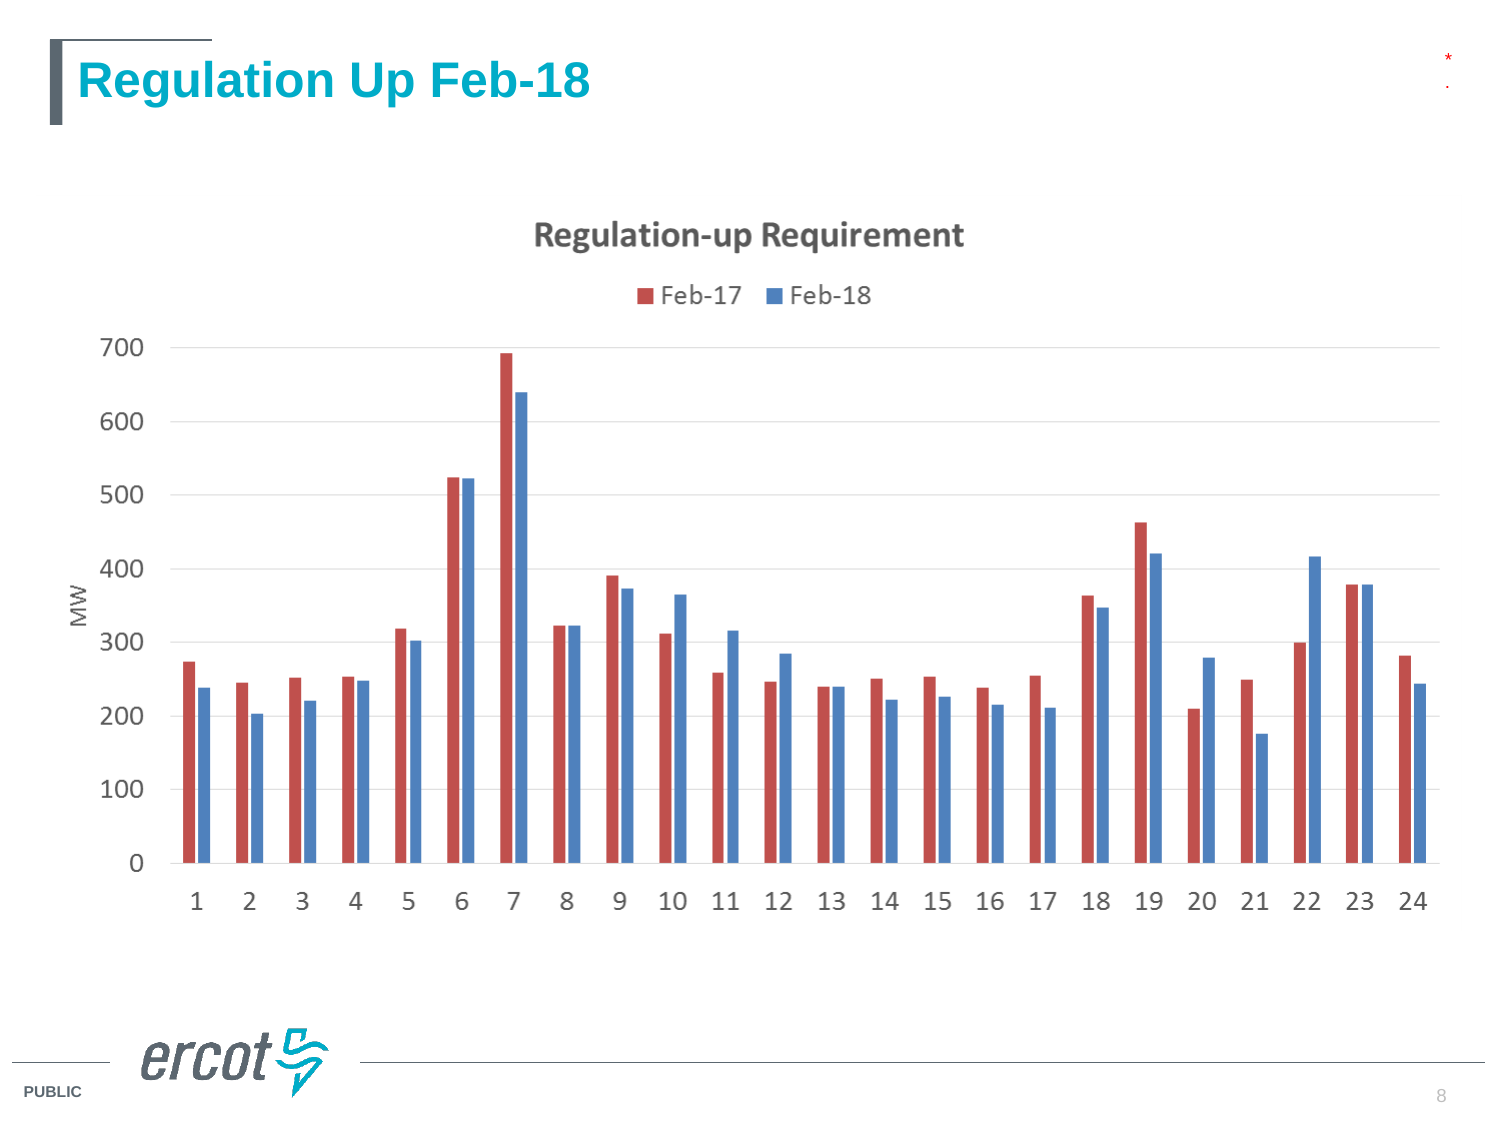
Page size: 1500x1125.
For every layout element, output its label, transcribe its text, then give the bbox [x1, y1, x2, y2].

text_box *. [1430, 39, 1470, 85]
title Regulation Up Feb-18 [62, 39, 1450, 125]
picture [36, 194, 1464, 931]
picture [137, 1024, 332, 1100]
